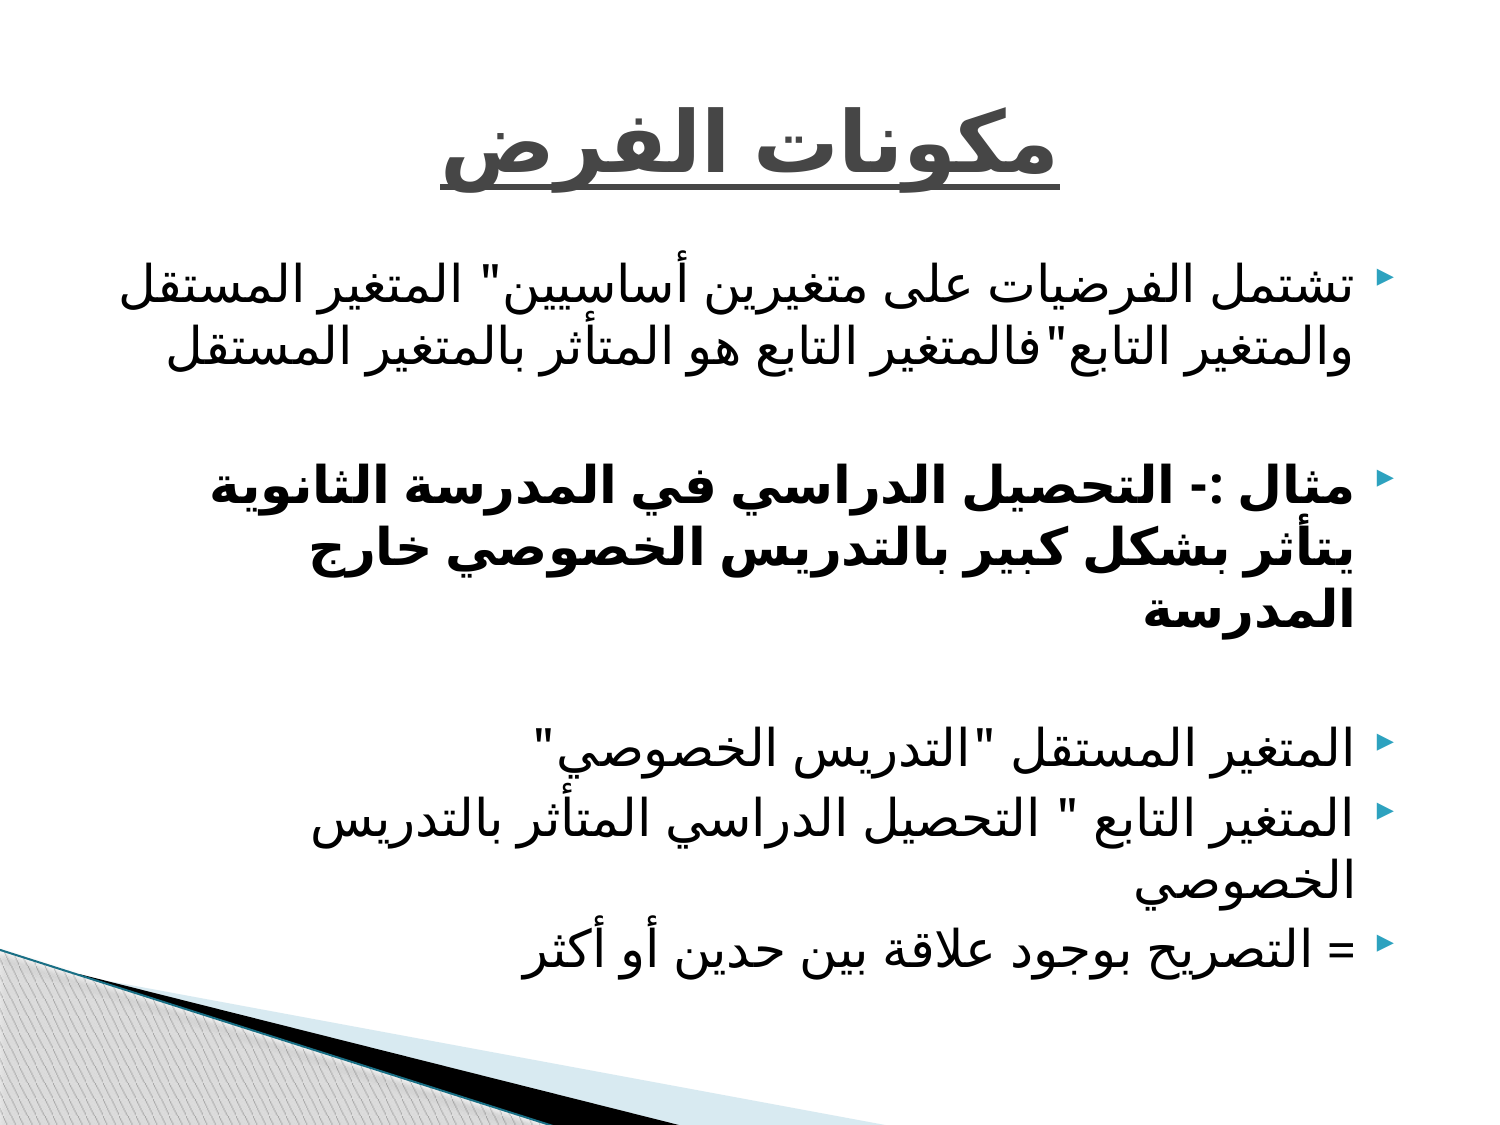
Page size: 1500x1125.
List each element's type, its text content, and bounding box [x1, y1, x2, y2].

title مكونات الفرض [75, 45, 1425, 233]
list تشتمل الفرضيات على متغيرين أساسيين" المتغير المستقل والمتغير التابع"فالمتغير التابع هو المتأثر بالمتغير المستقل مثال :- التحصيل الدراسي في المدرسة الثانوية يتأثر بشكل كبير بالتدريس الخصوصي خارج المدرسة المتغير المستقل "التدريس الخصوصي" المتغير التابع " التحصيل الدراسي المتأثر بالتدريس الخصوصي = التصريح بوجود علاقة بين حدين أو أكثر [75, 243, 1425, 986]
